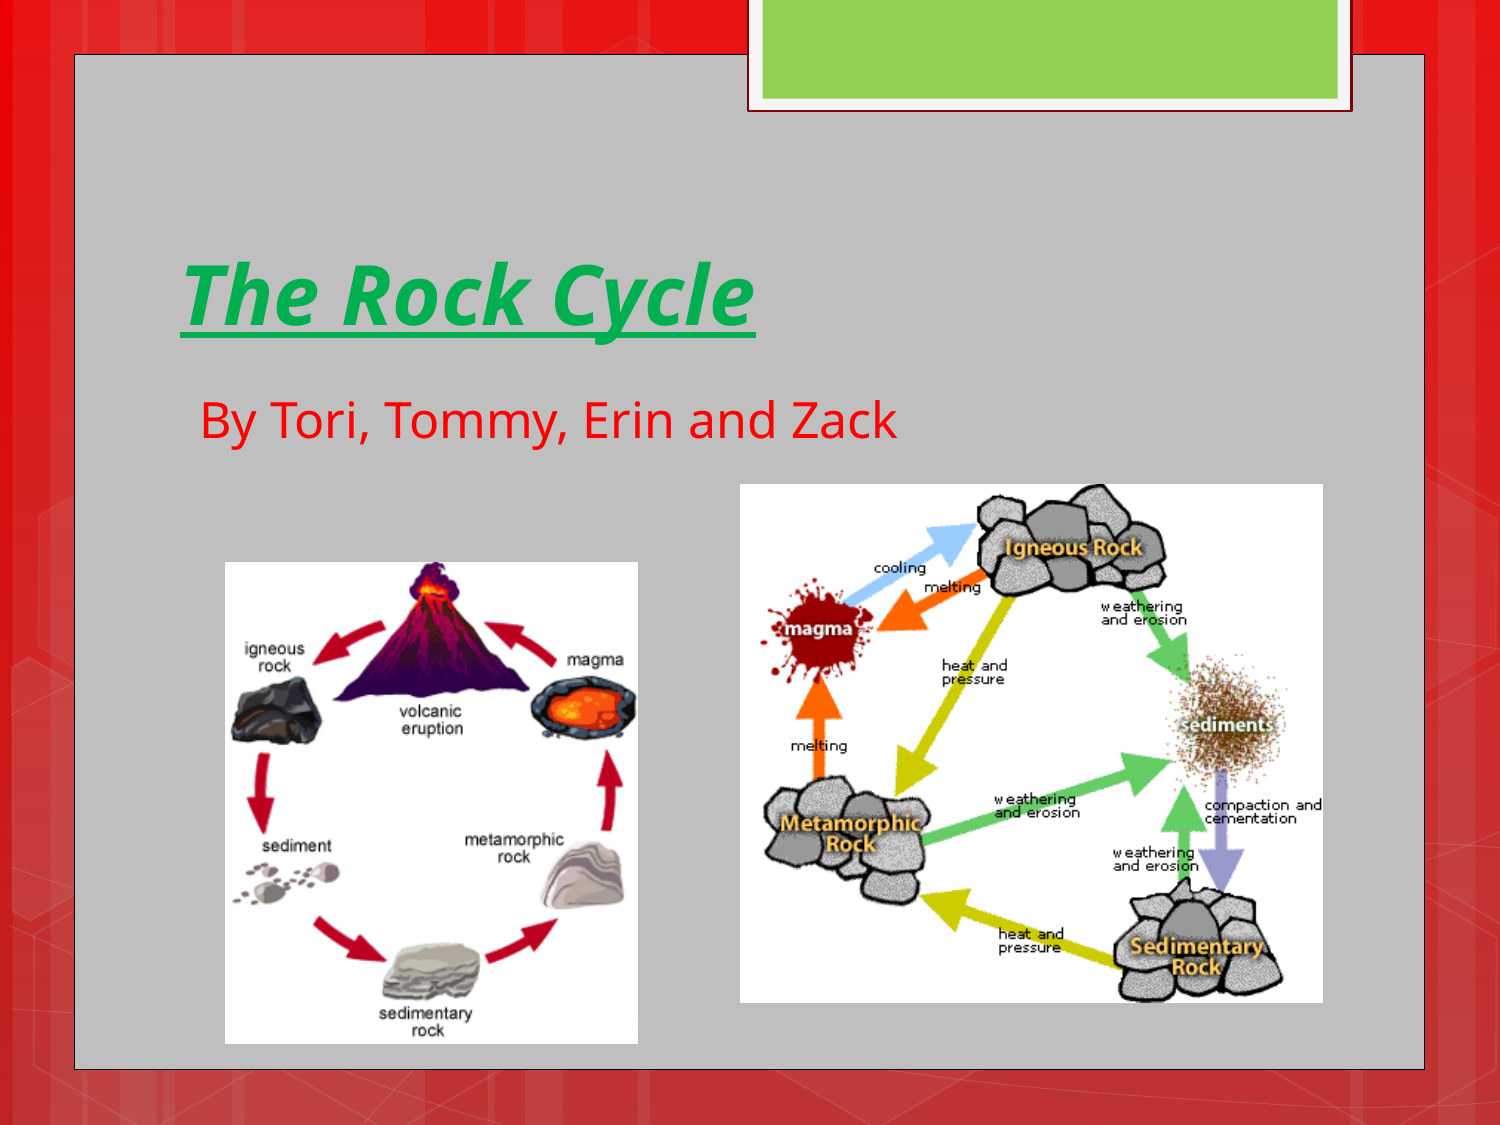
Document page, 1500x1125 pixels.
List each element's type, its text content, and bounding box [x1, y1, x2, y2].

picture [740, 483, 1324, 1003]
picture [224, 562, 638, 1044]
title The Rock Cycle [164, 162, 1317, 350]
list By Tori, Tommy, Erin and Zack [171, 381, 1283, 957]
